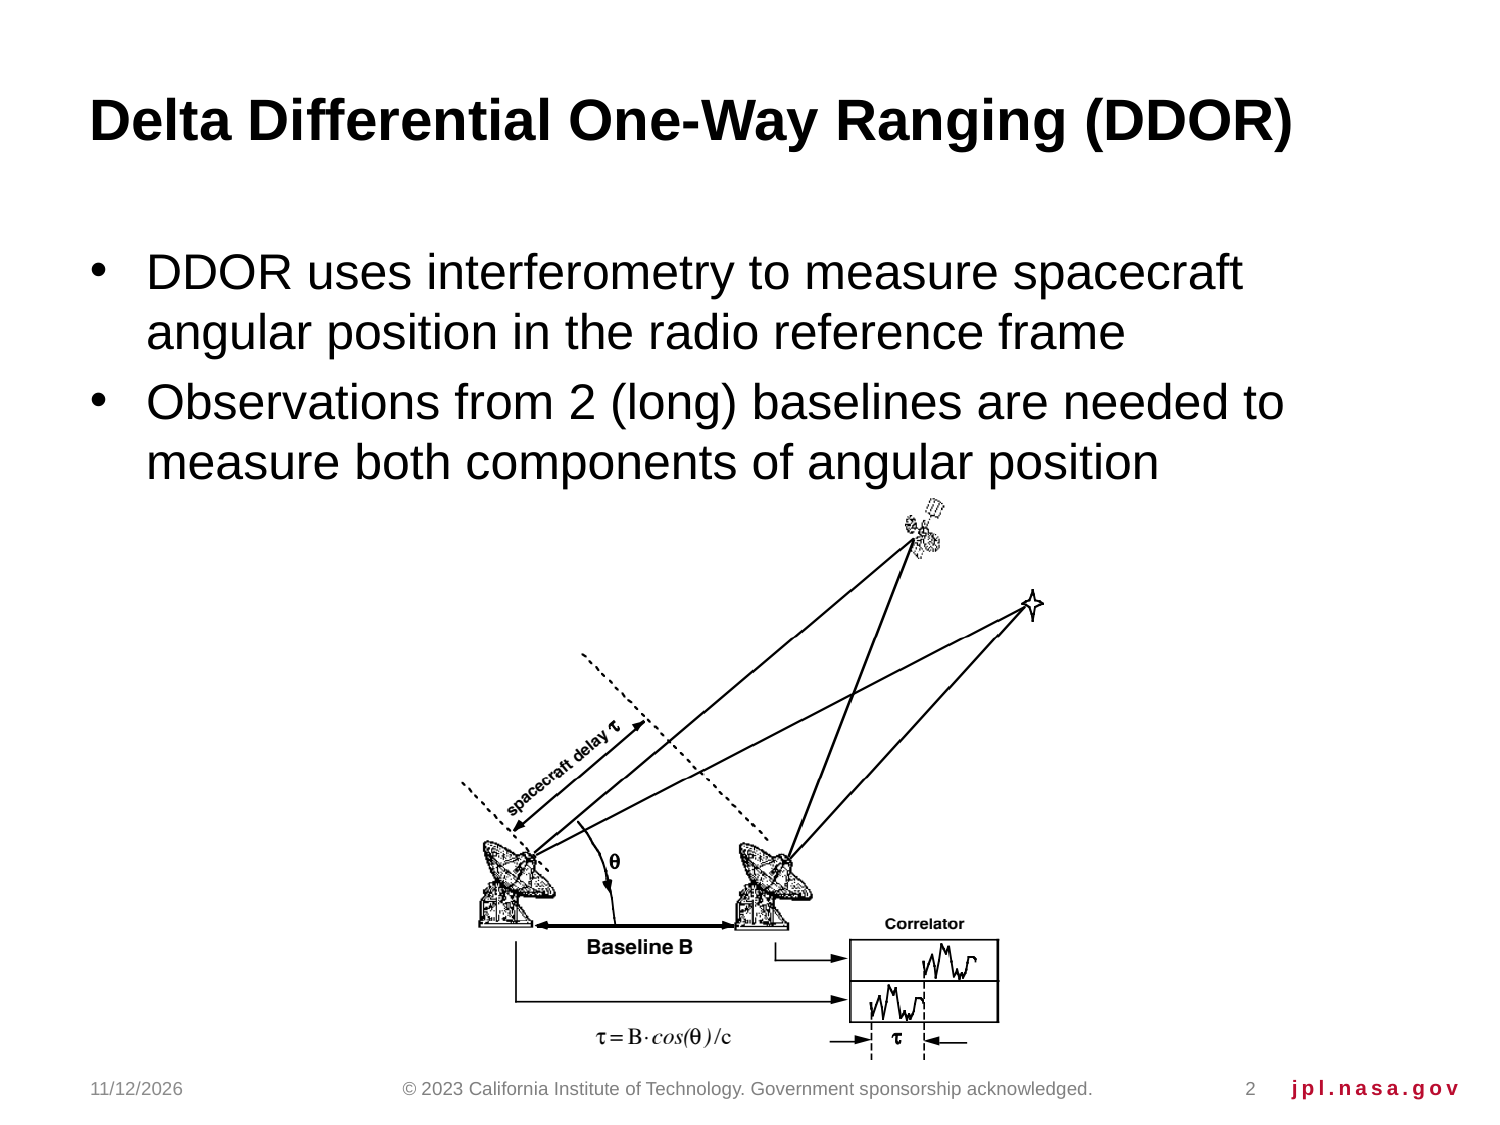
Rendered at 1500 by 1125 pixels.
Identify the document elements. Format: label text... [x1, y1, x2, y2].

slide_number 2 [1172, 1057, 1271, 1118]
footer © 2023 California Institute of Technology. Government sponsorship acknowledged. [349, 1057, 1151, 1118]
title Delta Differential One-Way Ranging (DDOR) [74, 74, 1425, 146]
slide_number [75, 1057, 330, 1118]
picture [460, 496, 1046, 1060]
list DDOR uses interferometry to measure spacecraft angular position in the radio reference frame Observations from 2 (long) baselines are needed to measure both components of angular position [75, 231, 1429, 1033]
